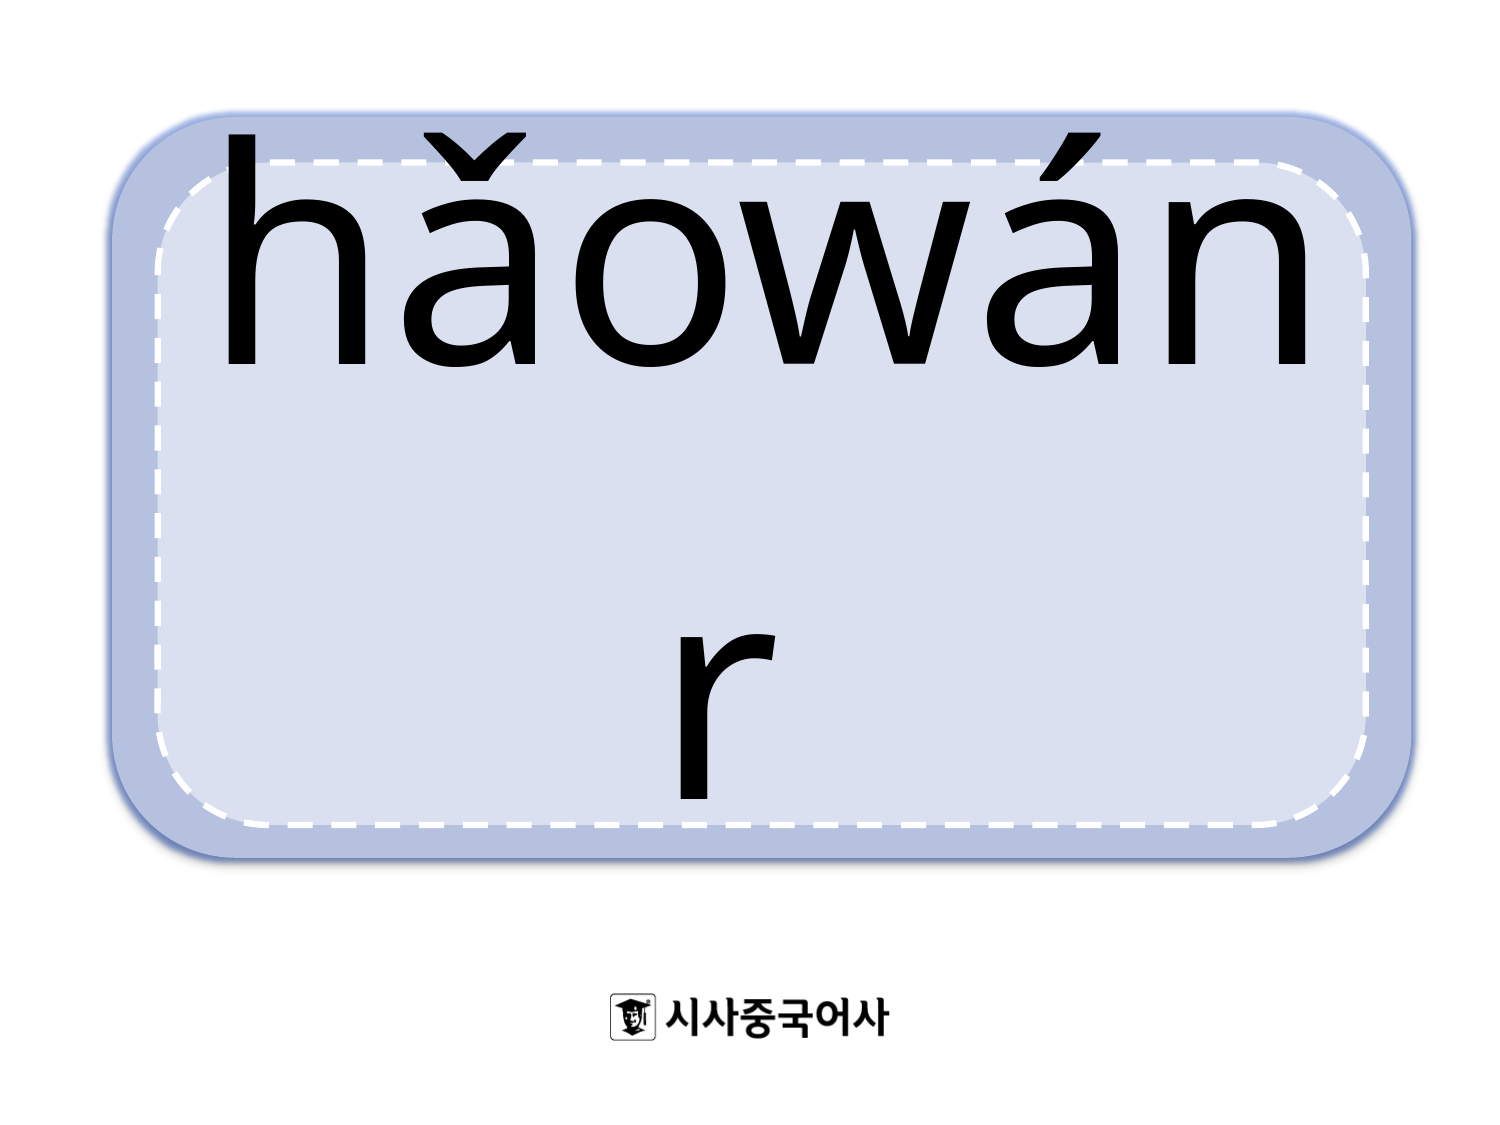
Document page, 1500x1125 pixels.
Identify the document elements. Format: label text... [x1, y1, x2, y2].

picture [602, 987, 898, 1047]
text_box hǎowánr [162, 137, 1371, 800]
